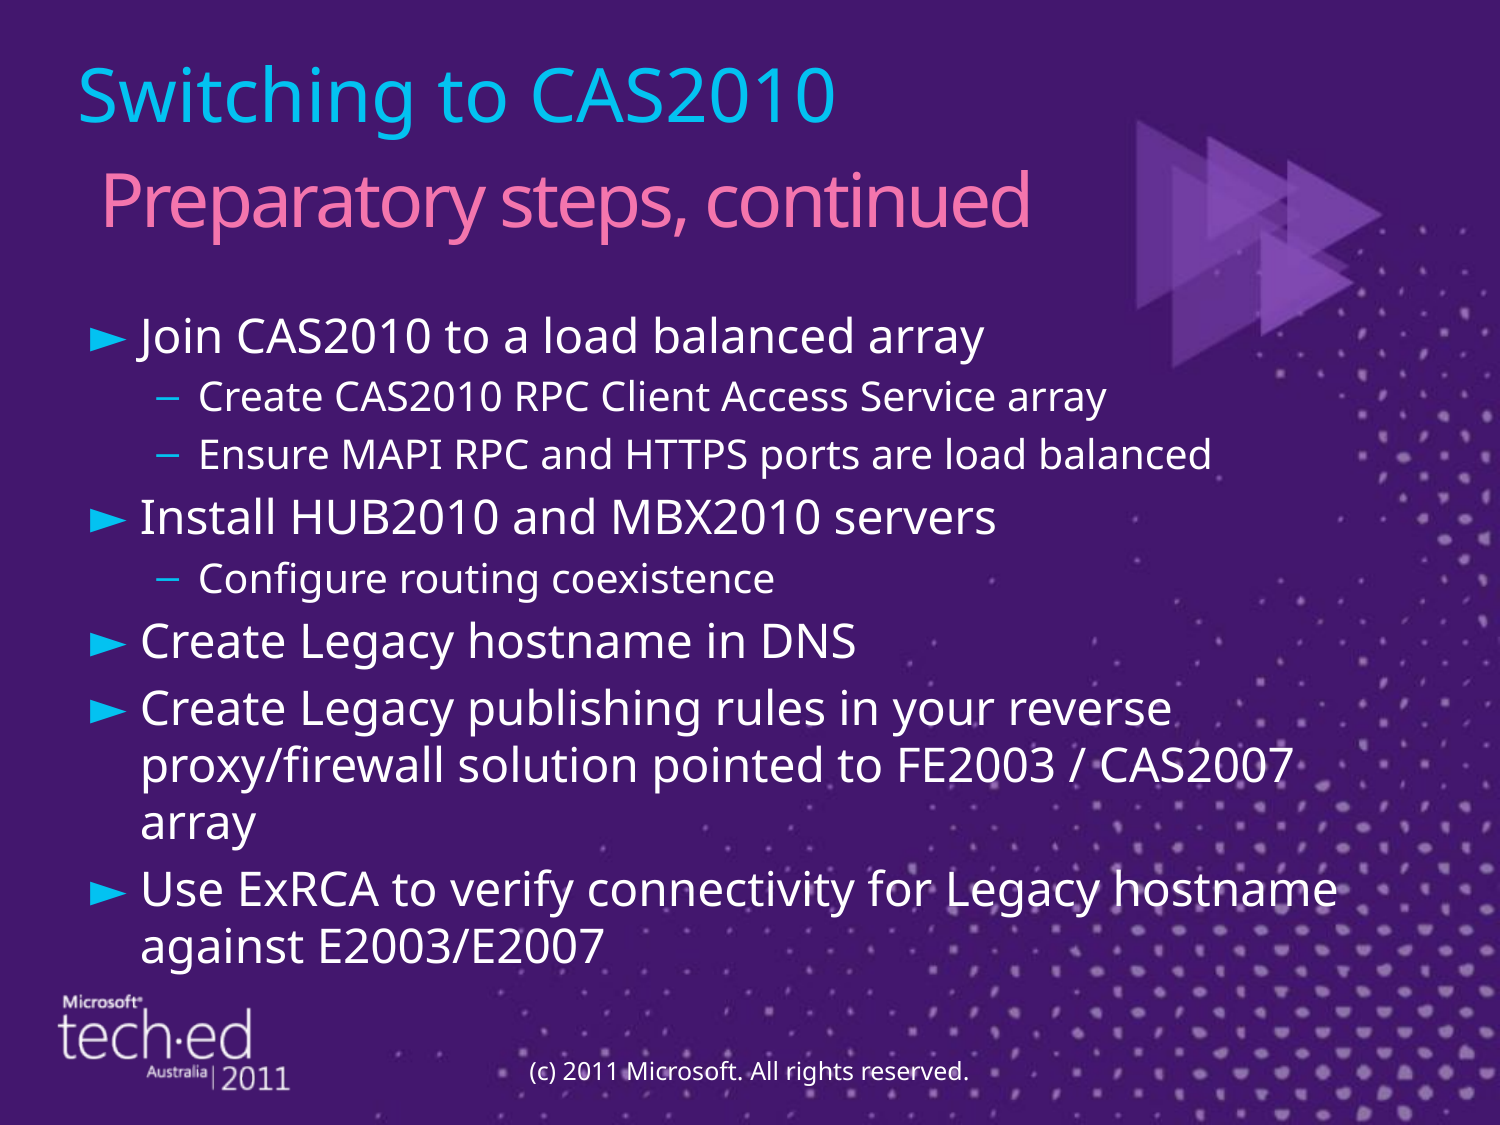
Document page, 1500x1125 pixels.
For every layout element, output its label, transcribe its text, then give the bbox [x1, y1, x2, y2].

text_box Preparatory steps, continued [84, 154, 1054, 251]
footer (c) 2011 Microsoft. All rights reserved. [512, 1042, 988, 1103]
list Join CAS2010 to a load balanced array Create CAS2010 RPC Client Access Service array Ensure MAPI RPC and HTTPS ports are load balanced Install HUB2010 and MBX2010 servers Configure routing coexistence Create Legacy hostname in DNS Create Legacy publishing rules in your reverse proxy/firewall solution pointed to FE2003 / CAS2007 array Use ExRCA to verify connectivity for Legacy hostname against E2003/E2007 [75, 297, 1425, 988]
title Switching to CAS2010 [62, 37, 1438, 147]
picture [0, 0, 1500, 1125]
